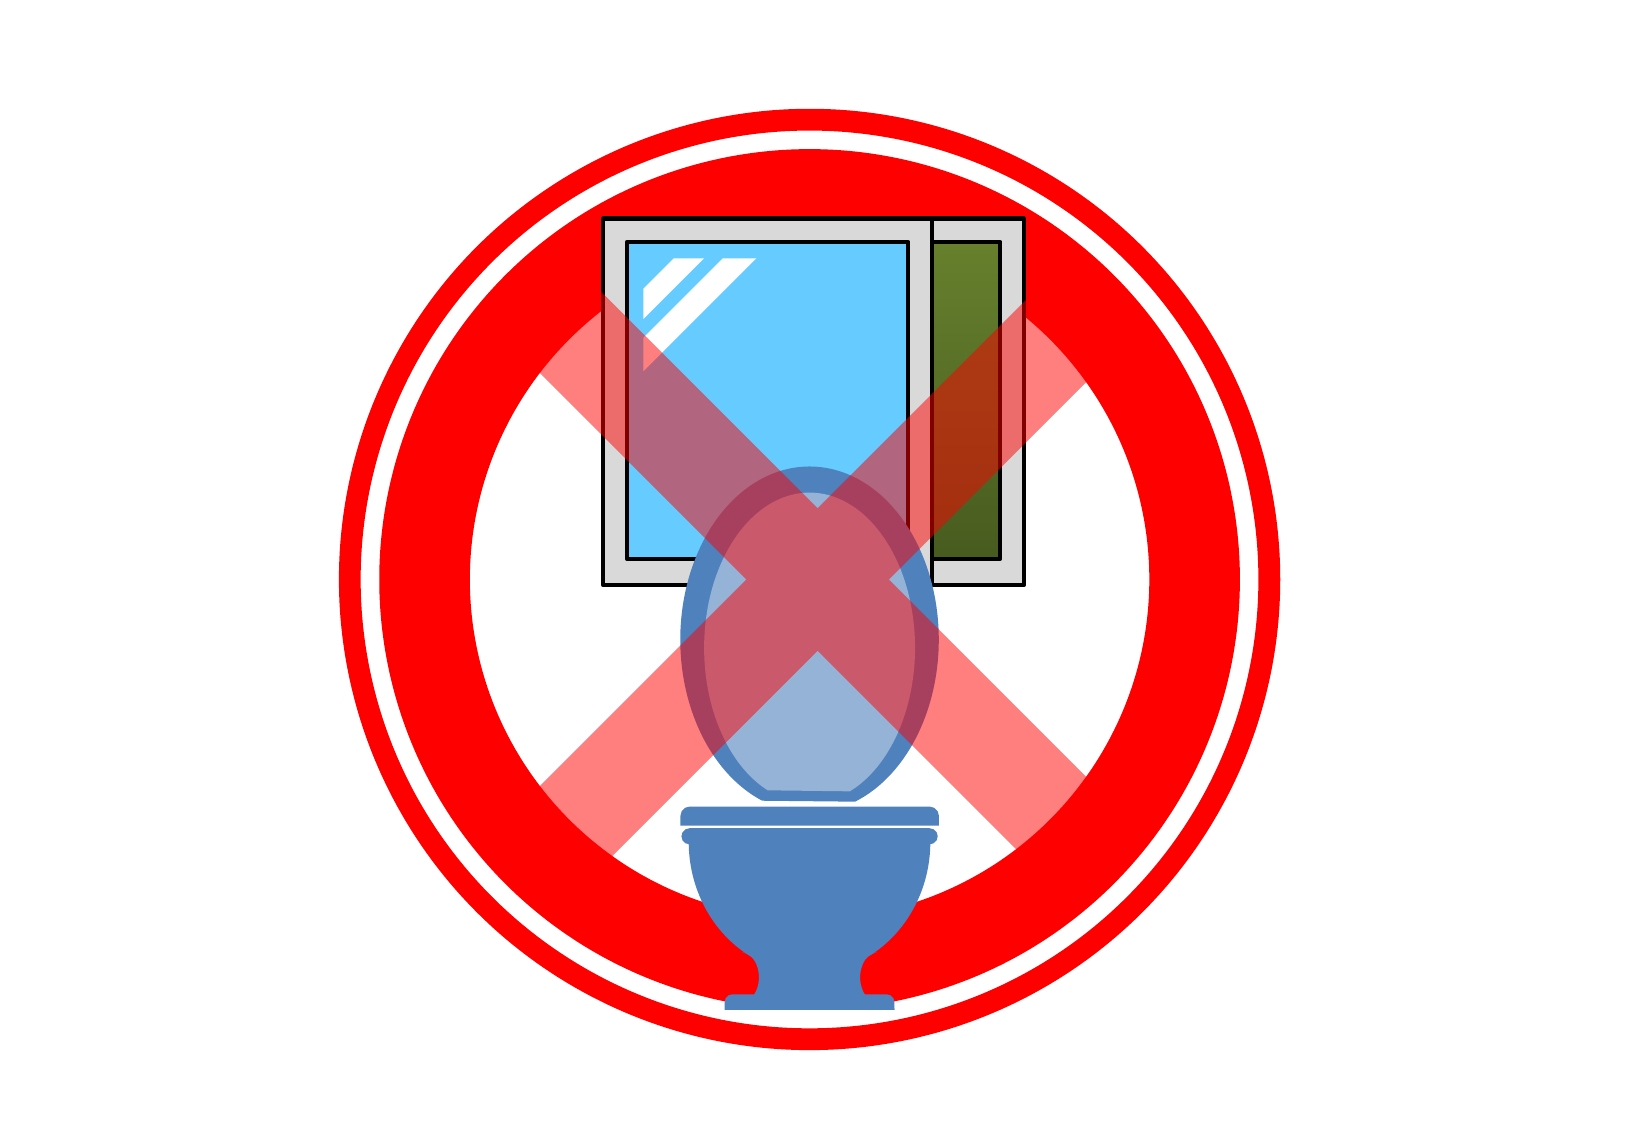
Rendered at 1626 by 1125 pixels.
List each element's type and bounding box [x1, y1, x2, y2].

text_box [310, 72, 1325, 1087]
